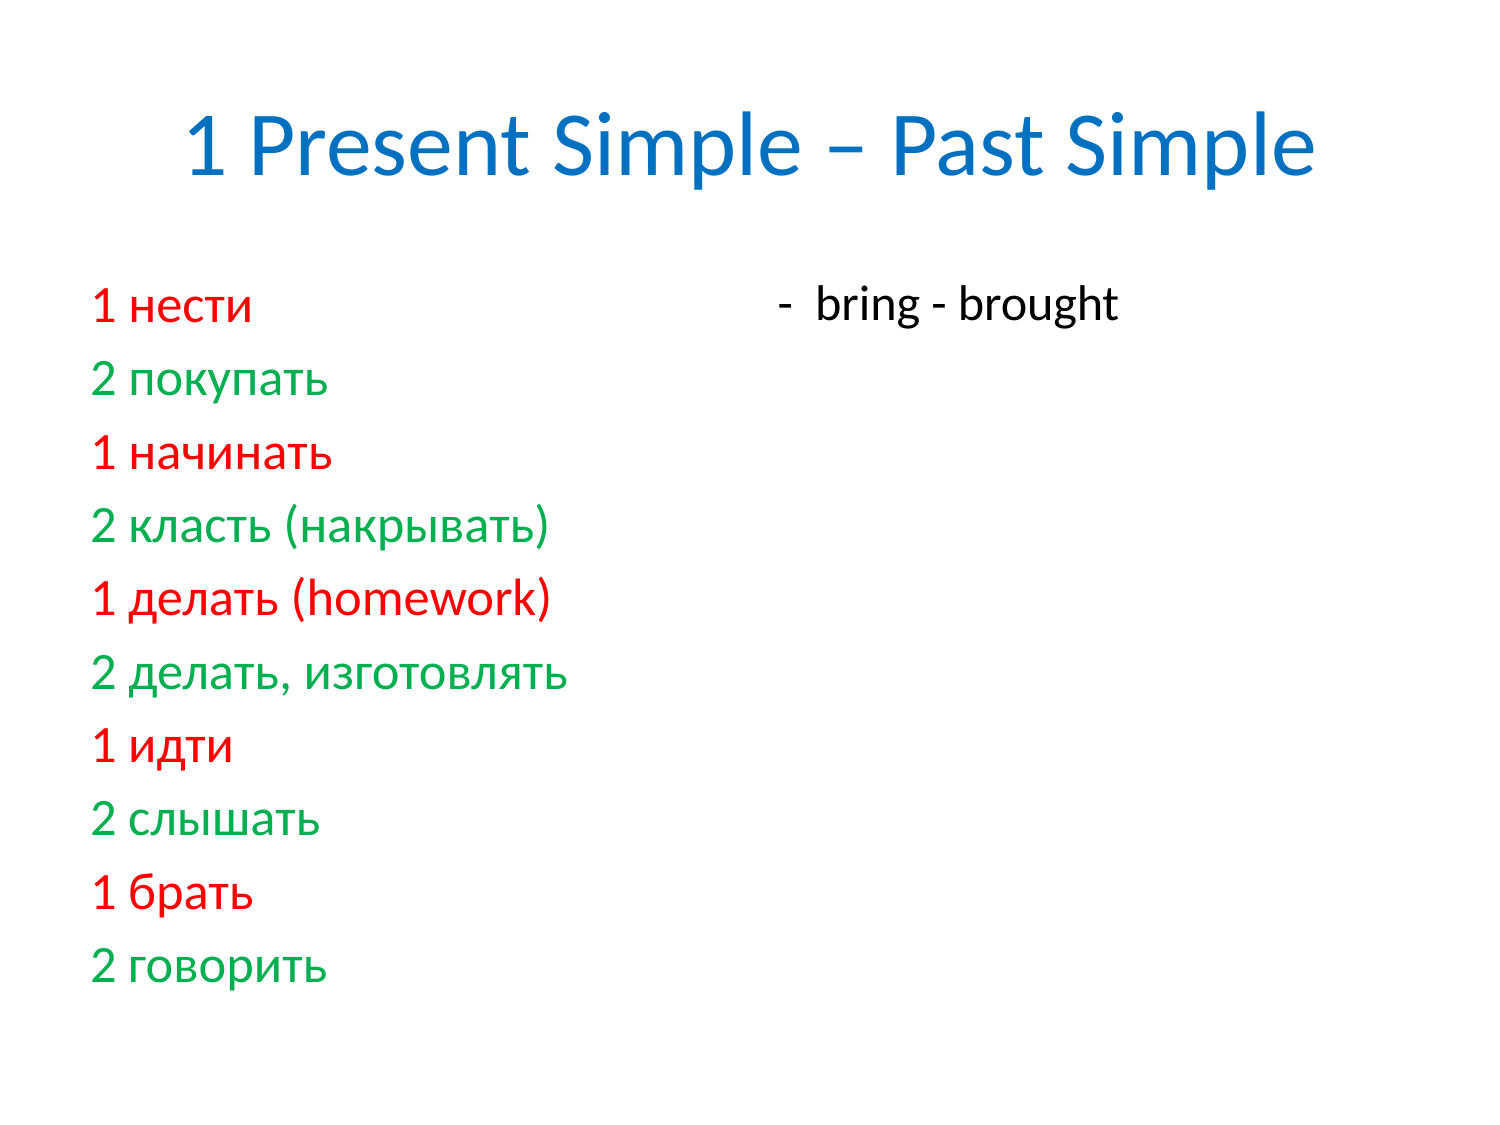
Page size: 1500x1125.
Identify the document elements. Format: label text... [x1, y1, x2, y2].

list 1 нести 2 покупать 1 начинать 2 класть (накрывать) 1 делать (homework) 2 делать, изготовлять 1 идти 2 слышать 1 брать 2 говорить [75, 262, 738, 1005]
list - bring - brought [762, 262, 1425, 338]
title 1 Present Simple – Past Simple [75, 45, 1425, 233]
